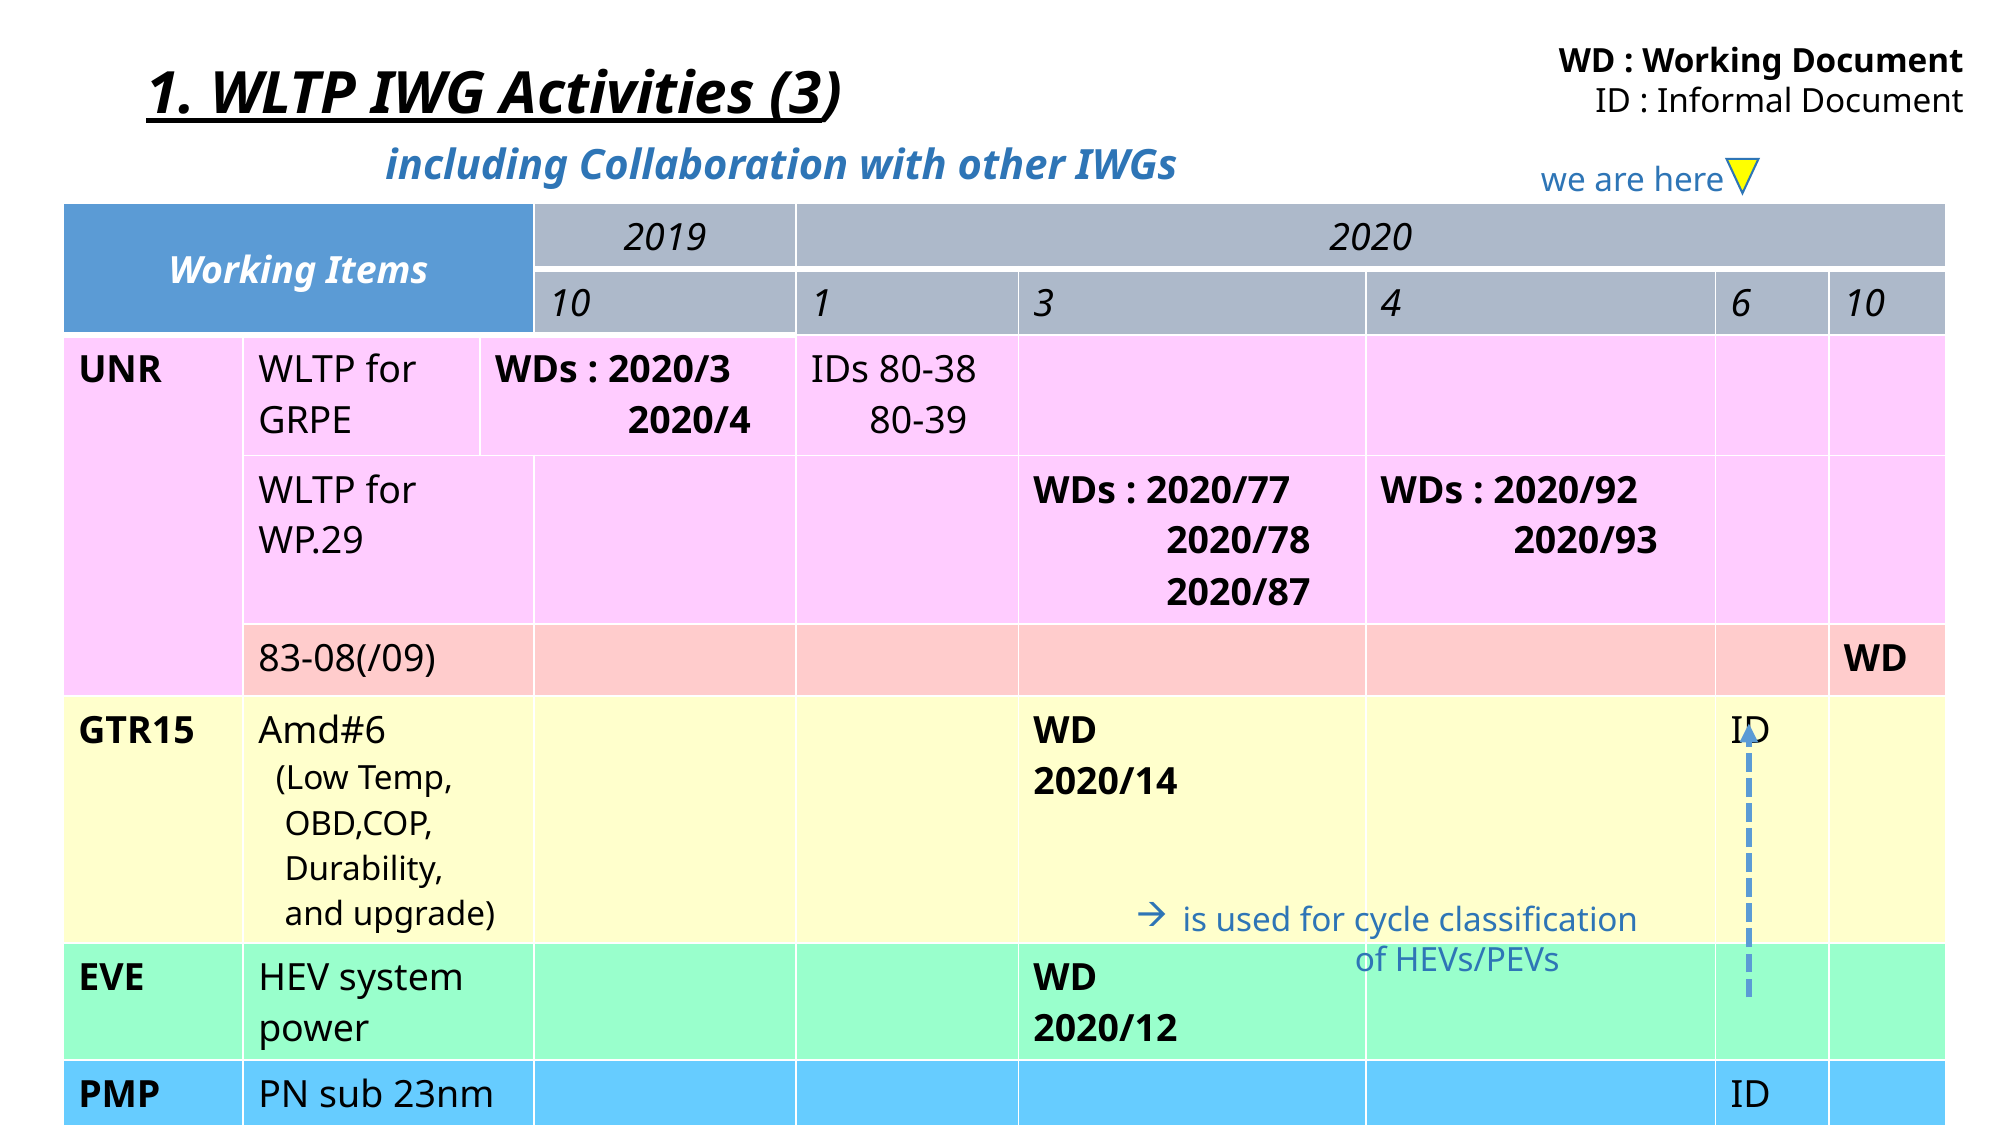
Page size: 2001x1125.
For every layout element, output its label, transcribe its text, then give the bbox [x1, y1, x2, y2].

table_cell [797, 456, 1018, 623]
table_cell WLTP for GRPE [244, 338, 479, 455]
text_box we are here [1492, 150, 1740, 205]
table_cell [1830, 336, 1945, 455]
table_cell WD [1830, 625, 1945, 695]
table_cell UNR [64, 338, 242, 695]
text_box including Collaboration with other IWGs [370, 130, 1340, 195]
table_cell [1019, 336, 1365, 455]
table_cell [1367, 336, 1715, 455]
table_cell Amd#6 (Low Temp, OBD,COP, Durability, and upgrade) [244, 697, 533, 942]
table_cell [797, 697, 1018, 942]
table_cell [535, 697, 795, 942]
table_cell WD 2020/14 [1019, 697, 1365, 891]
table_cell WLTP for WP.29 [244, 456, 533, 623]
table_cell [797, 1061, 1018, 1125]
table_cell 10 [1830, 272, 1945, 334]
table_cell IDs 80-38 80-39 [797, 336, 1018, 455]
table_cell [1019, 1061, 1365, 1125]
table_cell [797, 625, 1018, 695]
table_cell ID [1716, 1061, 1828, 1125]
table_cell ID [1716, 697, 1828, 942]
table_cell HEV system power [244, 944, 533, 1059]
table_cell [1367, 1061, 1715, 1125]
table_cell [535, 1061, 795, 1125]
table_cell PMP [64, 1061, 242, 1125]
table_cell [535, 625, 795, 695]
table_cell [1830, 697, 1945, 942]
table_cell [535, 456, 795, 623]
table_cell GTR15 [64, 697, 242, 942]
table_cell [1830, 1061, 1945, 1125]
table_cell 83-08(/09) [244, 625, 533, 695]
table_header 2019 [535, 204, 795, 266]
table_cell WDs : 2020/92 2020/93 [1367, 456, 1715, 623]
table_cell [1367, 944, 1715, 1059]
table_cell WDs : 2020/3 2020/4 [481, 338, 795, 455]
table_cell [1019, 625, 1365, 695]
table_cell 1 [797, 272, 1018, 334]
table_cell [535, 944, 795, 1059]
text_box [1740, 157, 1761, 196]
table_cell WD 2020/12 [1019, 986, 1365, 1059]
table_cell [1367, 697, 1715, 942]
table_cell [1830, 944, 1945, 1059]
table_cell 3 [1019, 272, 1365, 334]
table_cell [1716, 336, 1828, 455]
table_header Working Items [64, 204, 533, 332]
table_cell [1716, 625, 1828, 695]
table_cell [1716, 456, 1828, 623]
table_cell [797, 944, 1018, 1059]
table_cell [1830, 456, 1945, 623]
table_cell 4 [1367, 272, 1715, 334]
table_cell [1367, 625, 1715, 695]
table_cell PN sub 23nm [244, 1061, 533, 1125]
table_cell 6 [1716, 272, 1828, 334]
text_box is used for cycle classification of HEVs/PEVs [996, 891, 1654, 986]
table_header 2020 [797, 204, 1945, 266]
table_cell WDs : 2020/77 2020/78 2020/87 [1019, 456, 1365, 623]
table_cell [1716, 944, 1828, 1059]
text_box WD : Working Document ID : Informal Document [1420, 32, 1979, 127]
table_cell EVE [64, 944, 242, 1059]
table_cell 10 [535, 272, 795, 332]
text_box 1. WLTP IWG Activities (3) [131, 48, 857, 133]
